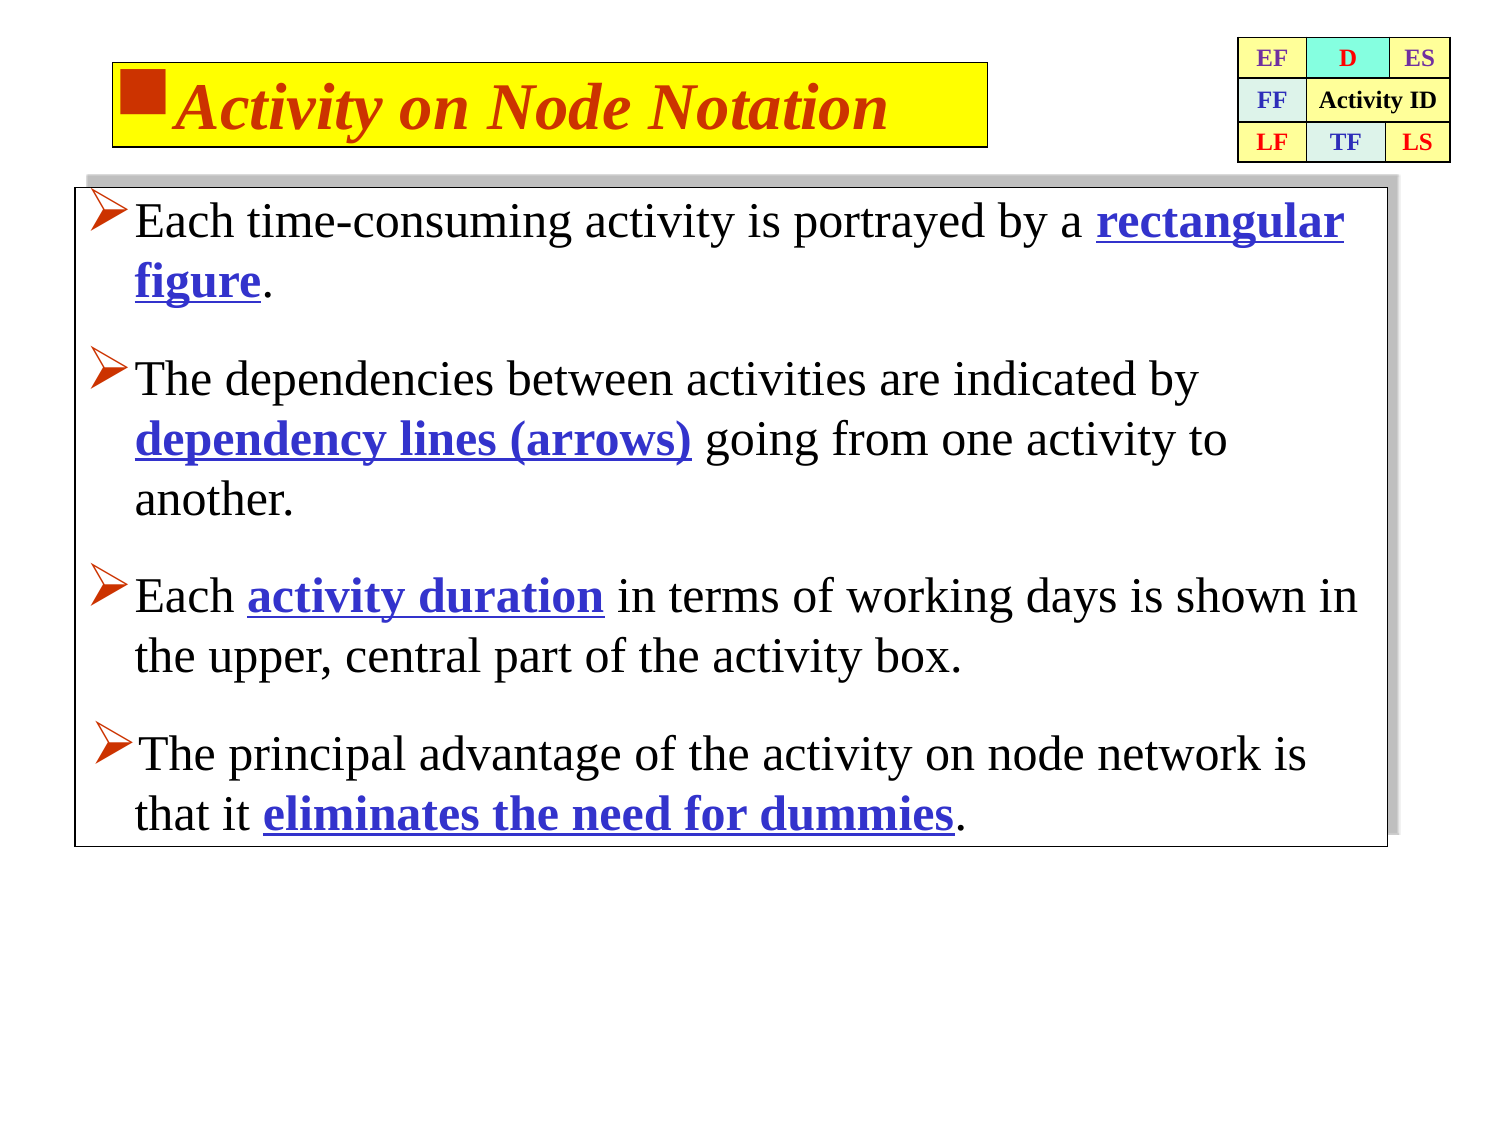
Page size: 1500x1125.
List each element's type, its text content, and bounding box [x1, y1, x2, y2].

text_box Activity on Node Notation [112, 62, 988, 148]
table_header ES [1390, 38, 1449, 77]
table_cell LF [1239, 123, 1306, 161]
table_cell FF [1239, 79, 1306, 121]
table_header EF [1239, 38, 1306, 77]
table_header D [1307, 38, 1389, 77]
table_cell TF [1307, 123, 1385, 161]
table_cell Activity ID [1307, 79, 1449, 121]
list Each time-consuming activity is portrayed by a rectangular figure. The dependencies between activities are indicated by dependency lines (arrows) going from one activity to another. Each activity duration in terms of working days is shown in the upper, central part of the activity box. The principal advantage of the activity on node network is that it eliminates the need for dummies. [74, 187, 1388, 847]
table_cell LS [1386, 123, 1449, 161]
